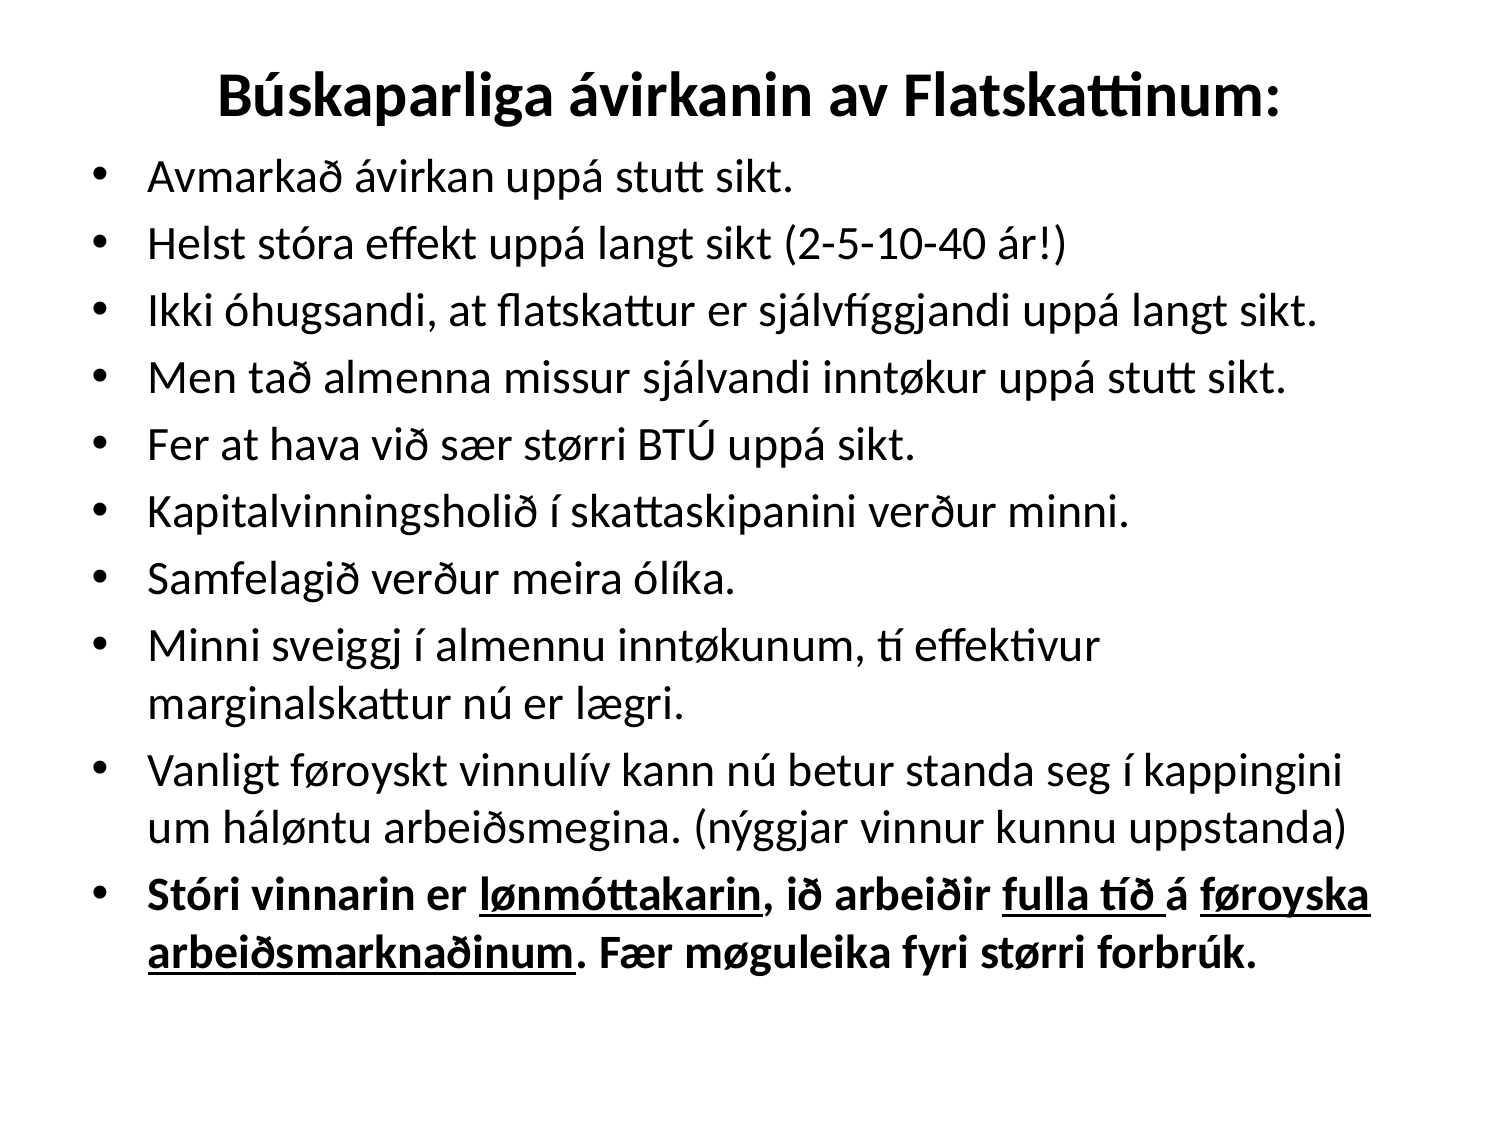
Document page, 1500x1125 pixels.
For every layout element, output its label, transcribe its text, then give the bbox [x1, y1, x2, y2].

title Búskaparliga ávirkanin av Flatskattinum: [75, 45, 1425, 138]
list Avmarkað ávirkan uppá stutt sikt. Helst stóra effekt uppá langt sikt (2-5-10-40 ár!) Ikki óhugsandi, at flatskattur er sjálvfíggjandi uppá langt sikt. Men tað almenna missur sjálvandi inntøkur uppá stutt sikt. Fer at hava við sær størri BTÚ uppá sikt. Kapitalvinningsholið í skattaskipanini verður minni. Samfelagið verður meira ólíka. Minni sveiggj í almennu inntøkunum, tí effektivur marginalskattur nú er lægri. Vanligt føroyskt vinnulív kann nú betur standa seg í kappingini um háløntu arbeiðsmegina. (nýggjar vinnur kunnu uppstanda) Stóri vinnarin er lønmóttakarin, ið arbeiðir fulla tíð á føroyska arbeiðsmarknaðinum. Fær møguleika fyri størri forbrúk. [76, 137, 1427, 1047]
